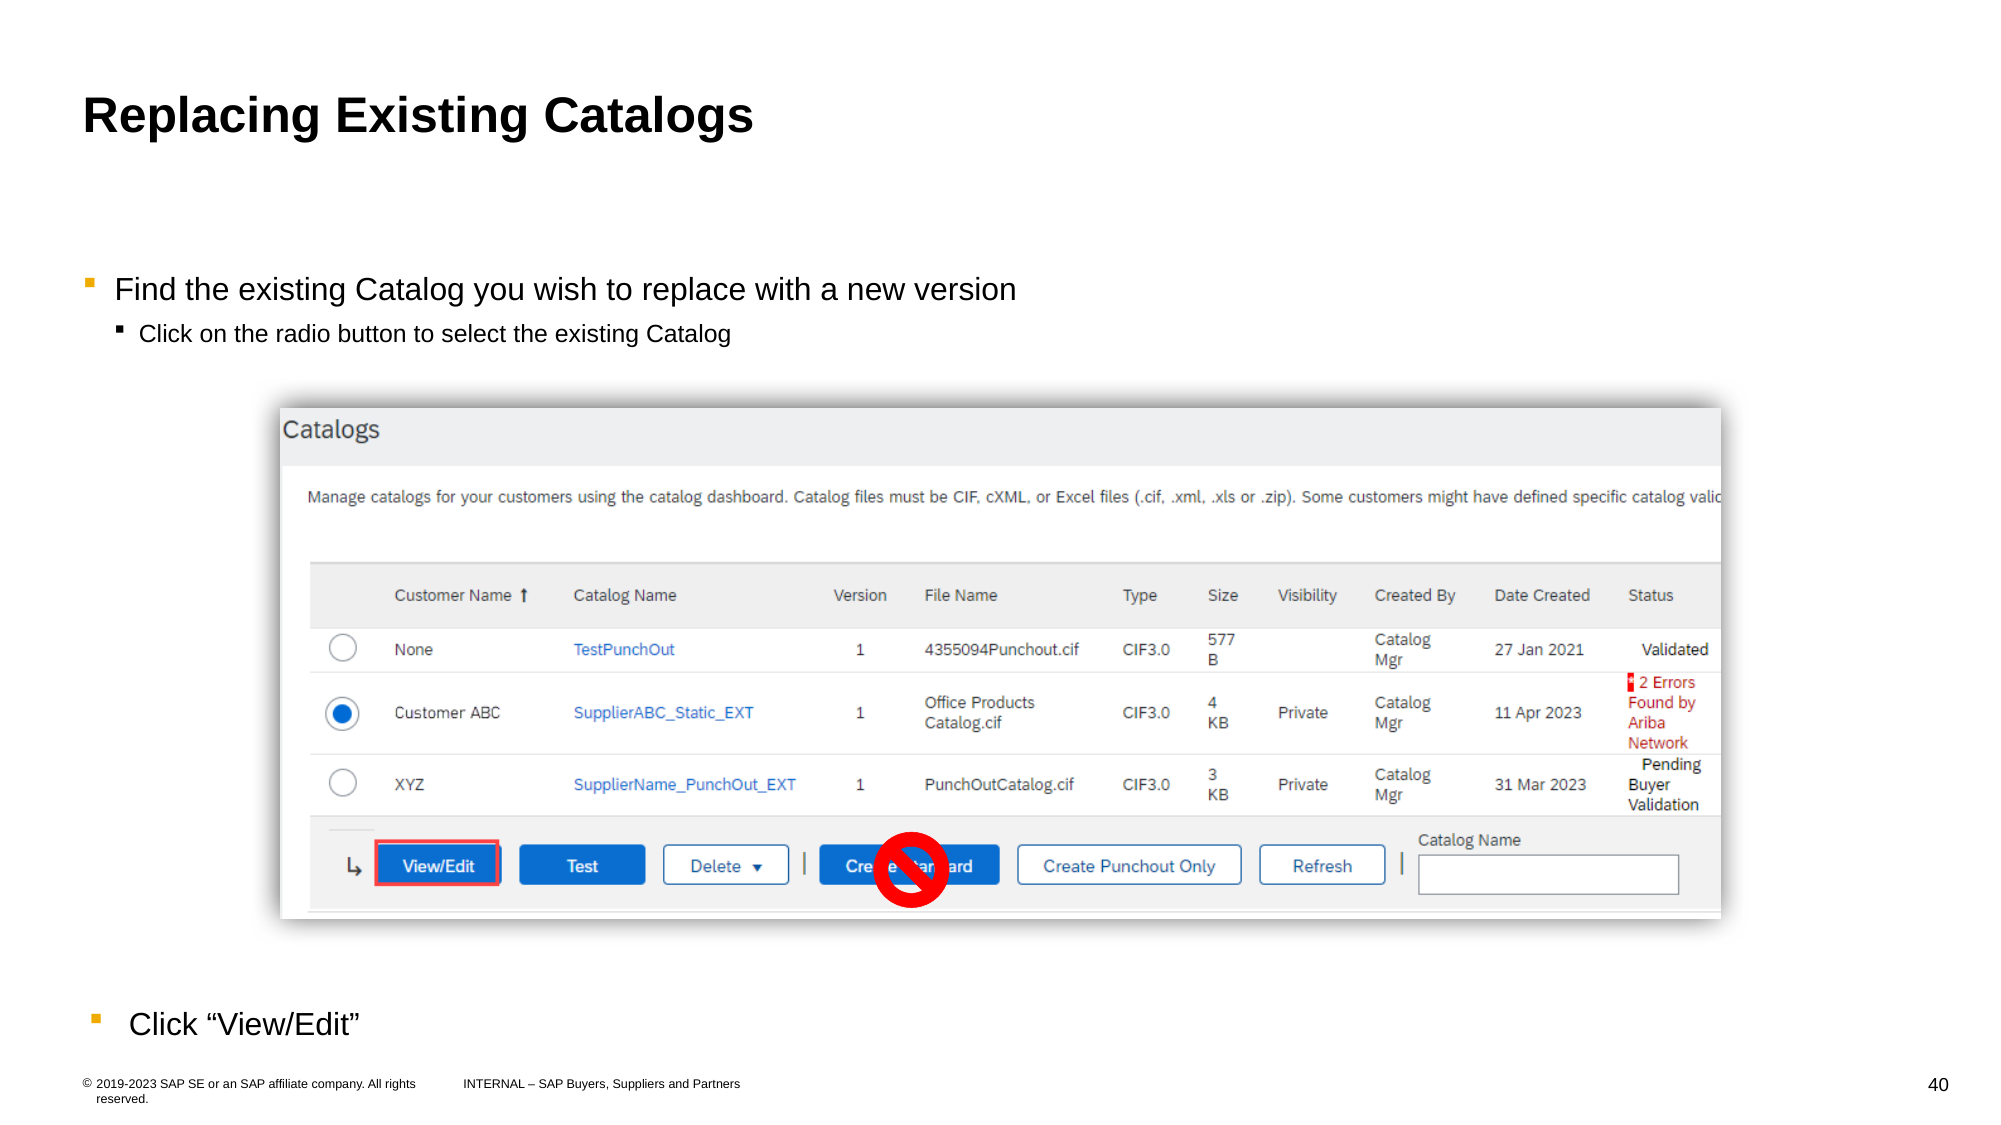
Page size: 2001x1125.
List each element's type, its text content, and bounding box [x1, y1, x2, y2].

picture [279, 407, 1721, 919]
title Replacing Existing Catalogs [82, 82, 1918, 144]
list Find the existing Catalog you wish to replace with a new version Click on the radio button to select the existing Catalog Click “View/Edit” [82, 265, 1918, 1043]
